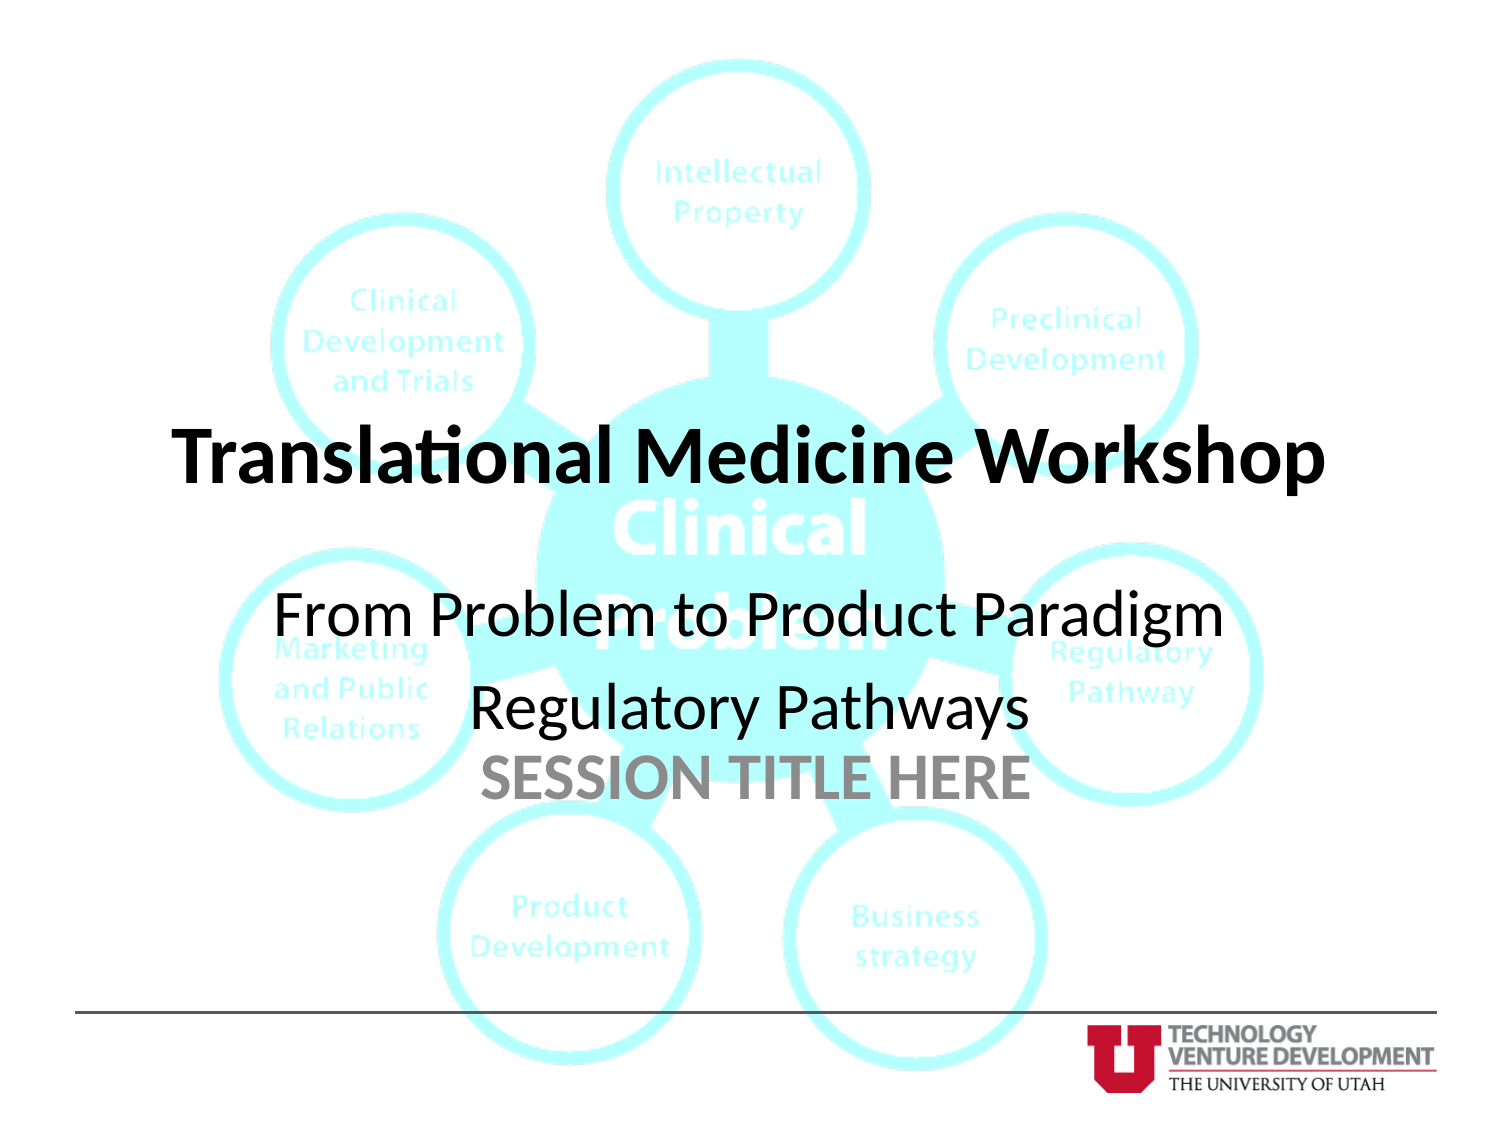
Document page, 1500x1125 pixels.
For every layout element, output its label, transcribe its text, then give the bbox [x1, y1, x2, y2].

title Translational Medicine Workshop [112, 349, 1388, 551]
picture [1087, 1024, 1438, 1093]
subtitle From Problem to Product Paradigm Regulatory Pathways [224, 562, 1276, 676]
